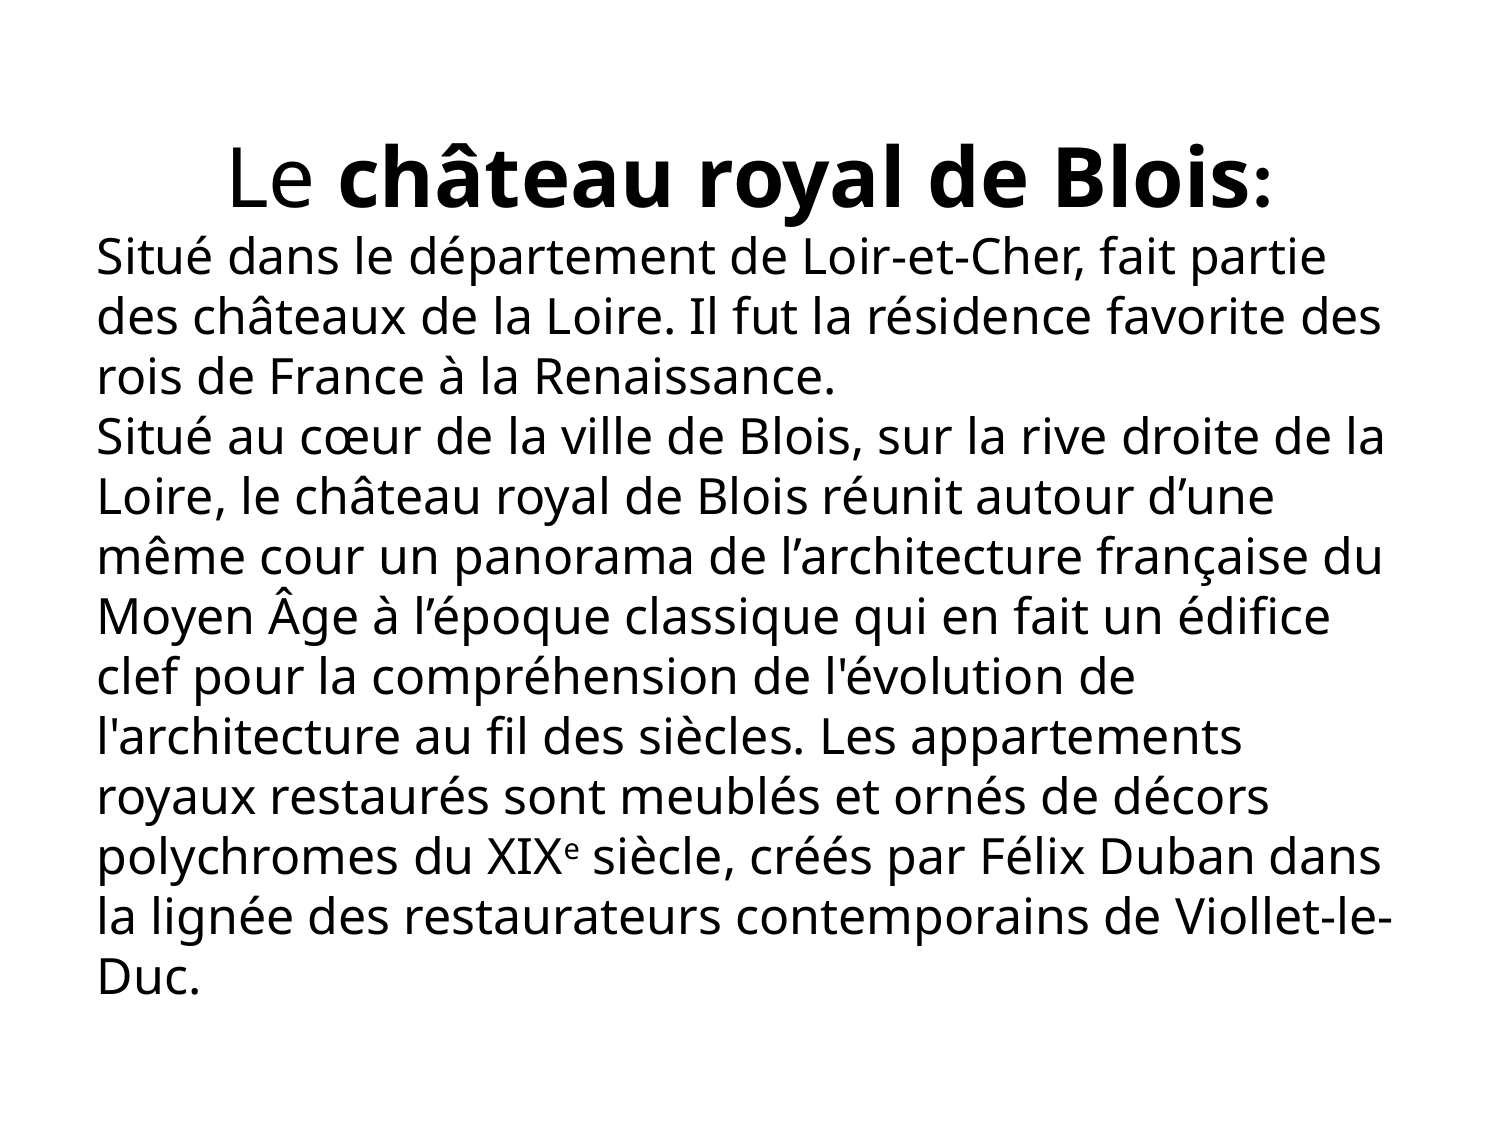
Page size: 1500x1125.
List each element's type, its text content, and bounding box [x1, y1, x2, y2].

text_box Le château royal de Blois: Situé dans le département de Loir-et-Cher, fait partie des châteaux de la Loire. Il fut la résidence favorite des rois de France à la Renaissance. Situé au cœur de la ville de Blois, sur la rive droite de la Loire, le château royal de Blois réunit autour d’une même cour un panorama de l’architecture française du Moyen Âge à l’époque classique qui en fait un édifice clef pour la compréhension de l'évolution de l'architecture au fil des siècles. Les appartements royaux restaurés sont meublés et ornés de décors polychromes du XIXe siècle, créés par Félix Duban dans la lignée des restaurateurs contemporains de Viollet-le-Duc. [81, 117, 1418, 1112]
